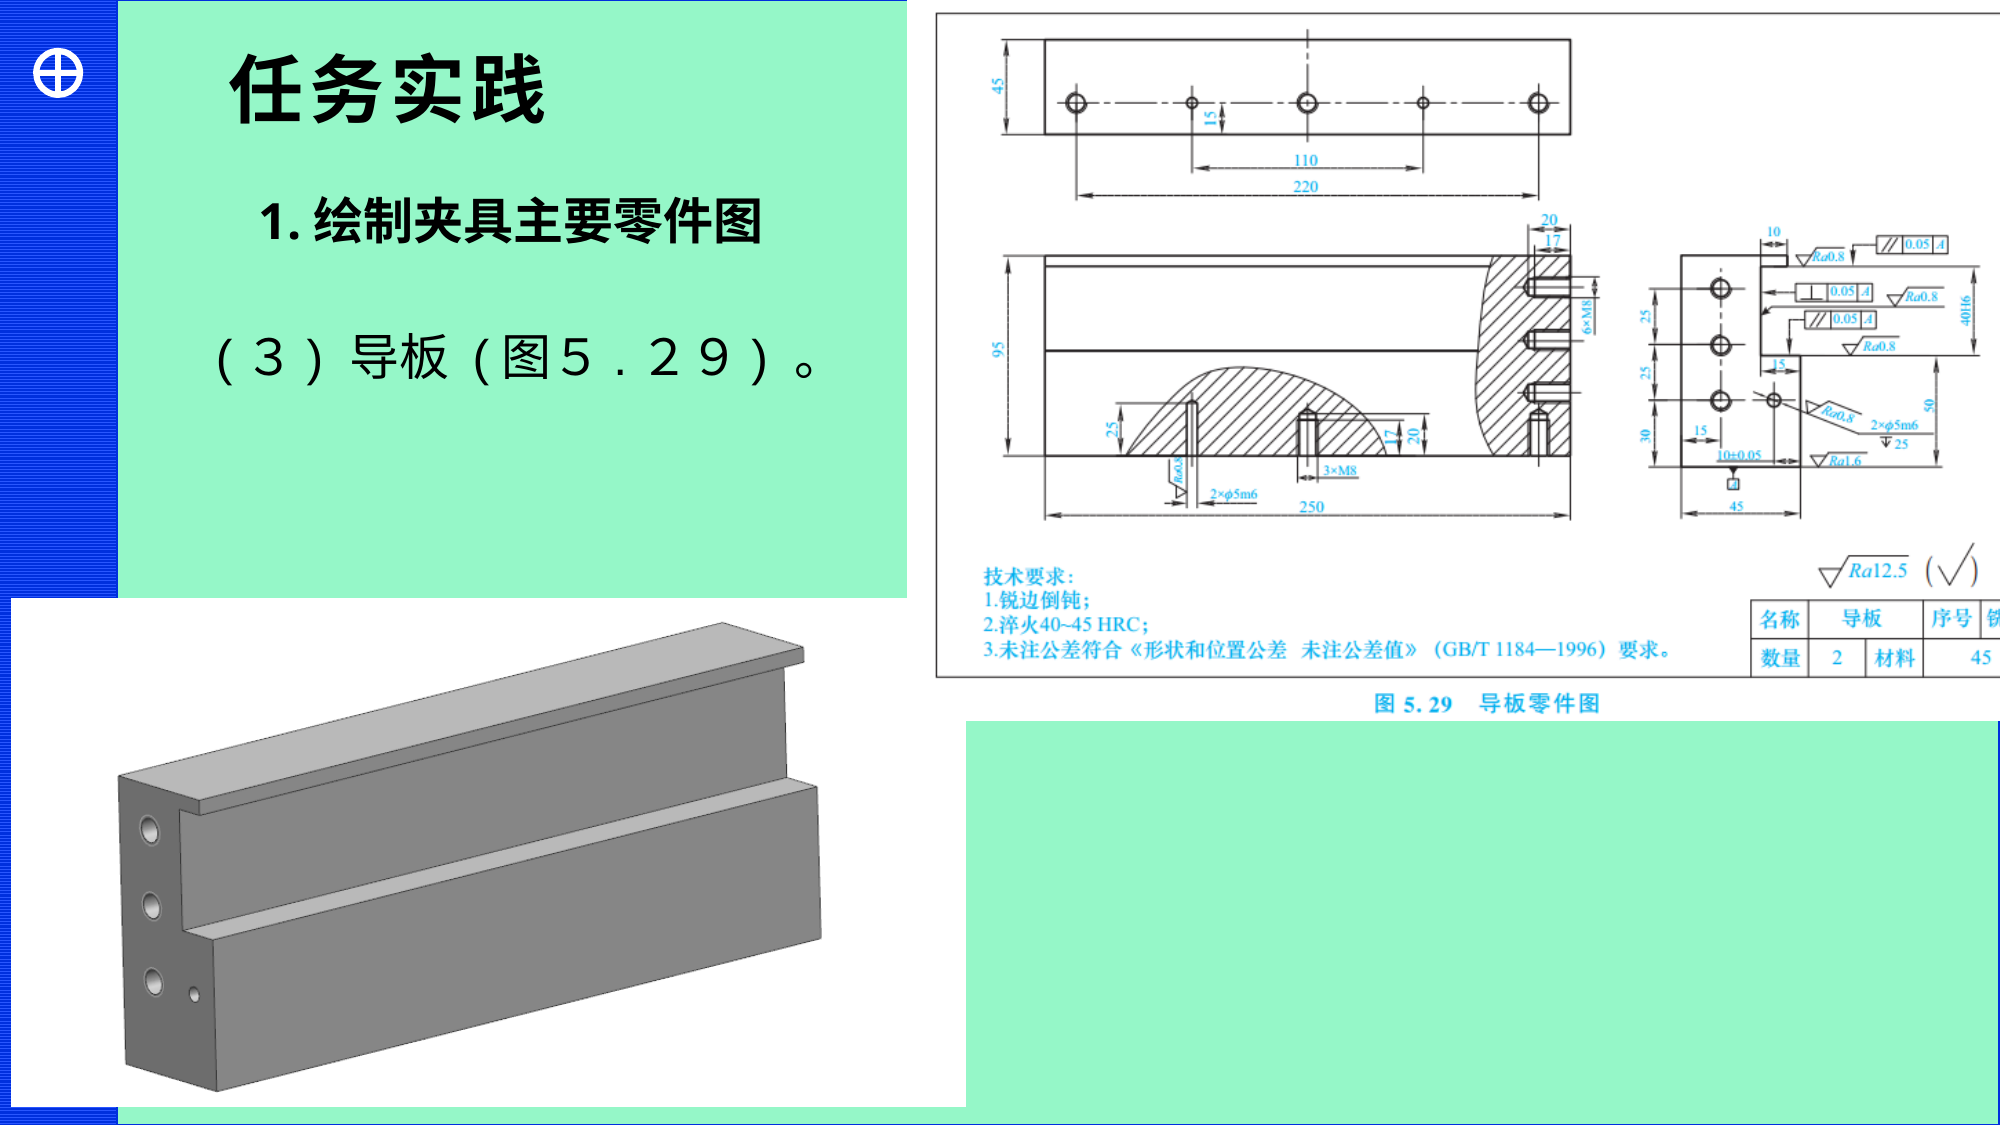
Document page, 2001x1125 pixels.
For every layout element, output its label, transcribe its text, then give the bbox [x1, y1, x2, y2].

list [11, 598, 966, 1107]
text_box (３) 导板 (图５.２９) 。 [126, 287, 907, 428]
text_box 任务实践 [126, 18, 907, 140]
picture [907, 0, 2000, 721]
text_box 1.绘制夹具主要零件图 [243, 182, 907, 258]
